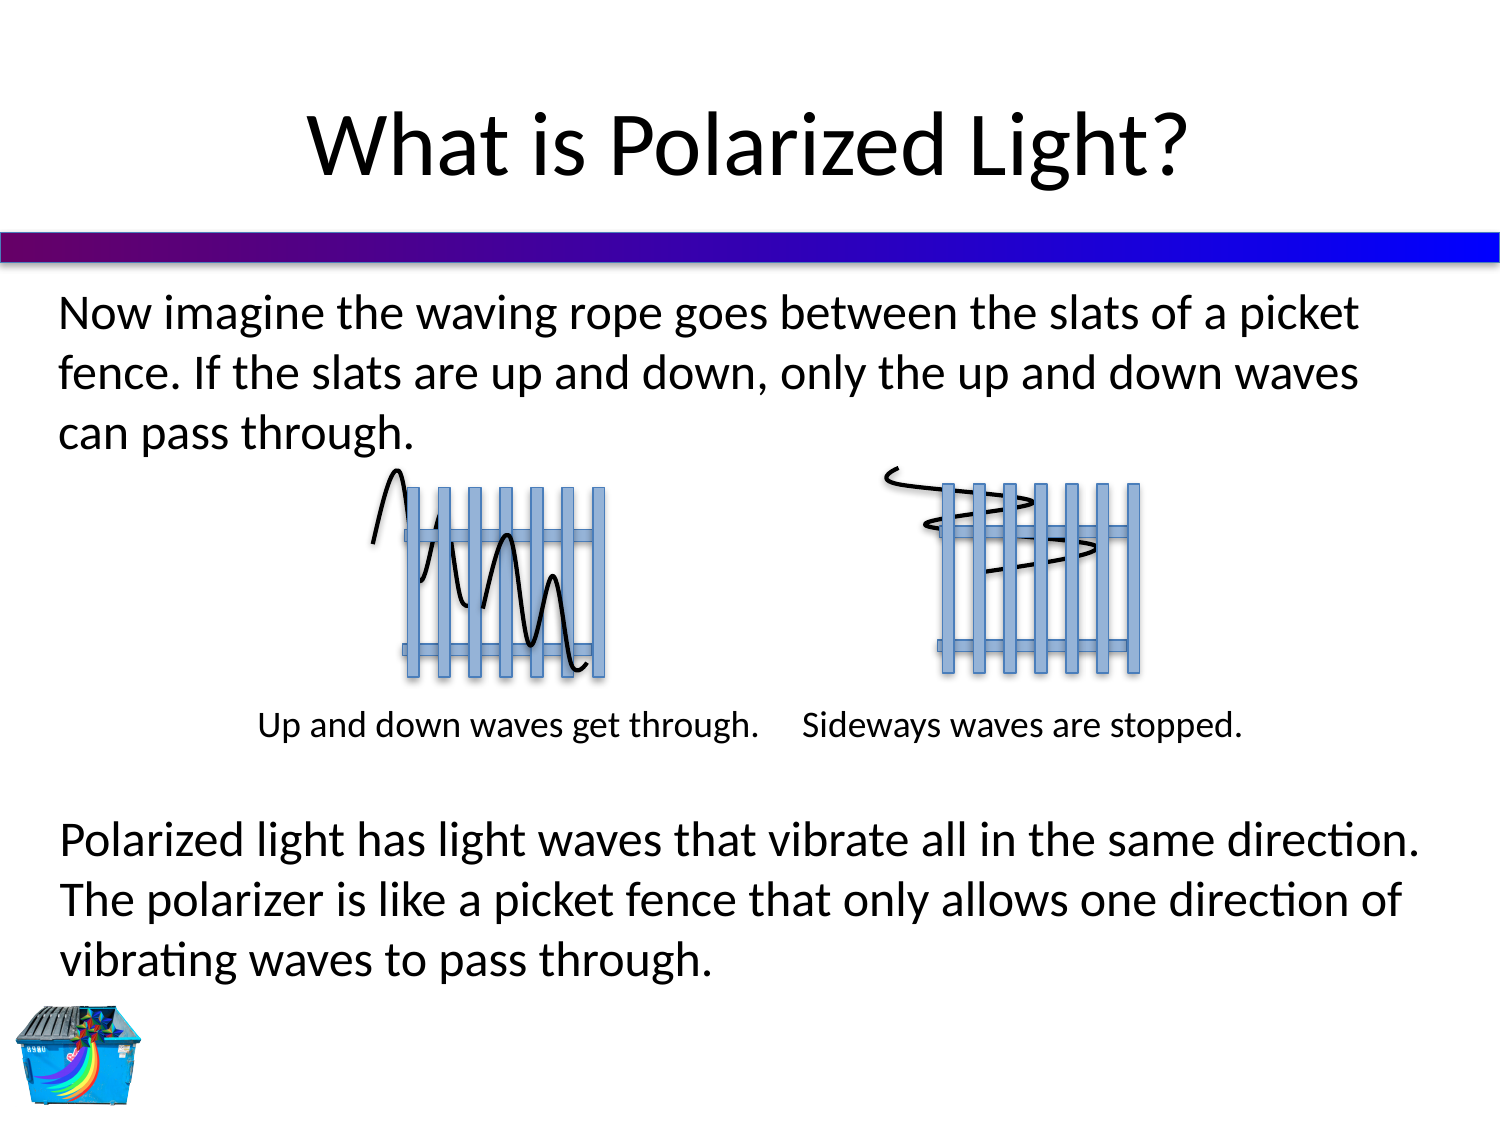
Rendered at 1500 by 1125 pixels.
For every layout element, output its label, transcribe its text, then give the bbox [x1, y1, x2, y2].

text_box Polarized light has light waves that vibrate all in the same direction. The polarizer is like a picket fence that only allows one direction of vibrating waves to pass through. [44, 798, 1448, 994]
text_box [884, 467, 933, 510]
text_box [922, 518, 932, 530]
picture [14, 1004, 143, 1107]
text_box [402, 487, 605, 678]
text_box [937, 483, 1140, 674]
text_box Up and down waves get through. Sideways waves are stopped. [242, 692, 1323, 753]
title What is Polarized Light? [75, 45, 1425, 233]
text_box Now imagine the waving rope goes between the slats of a picket fence. If the slats are up and down, only the up and down waves can pass through. [43, 271, 1387, 467]
text_box [370, 468, 406, 557]
